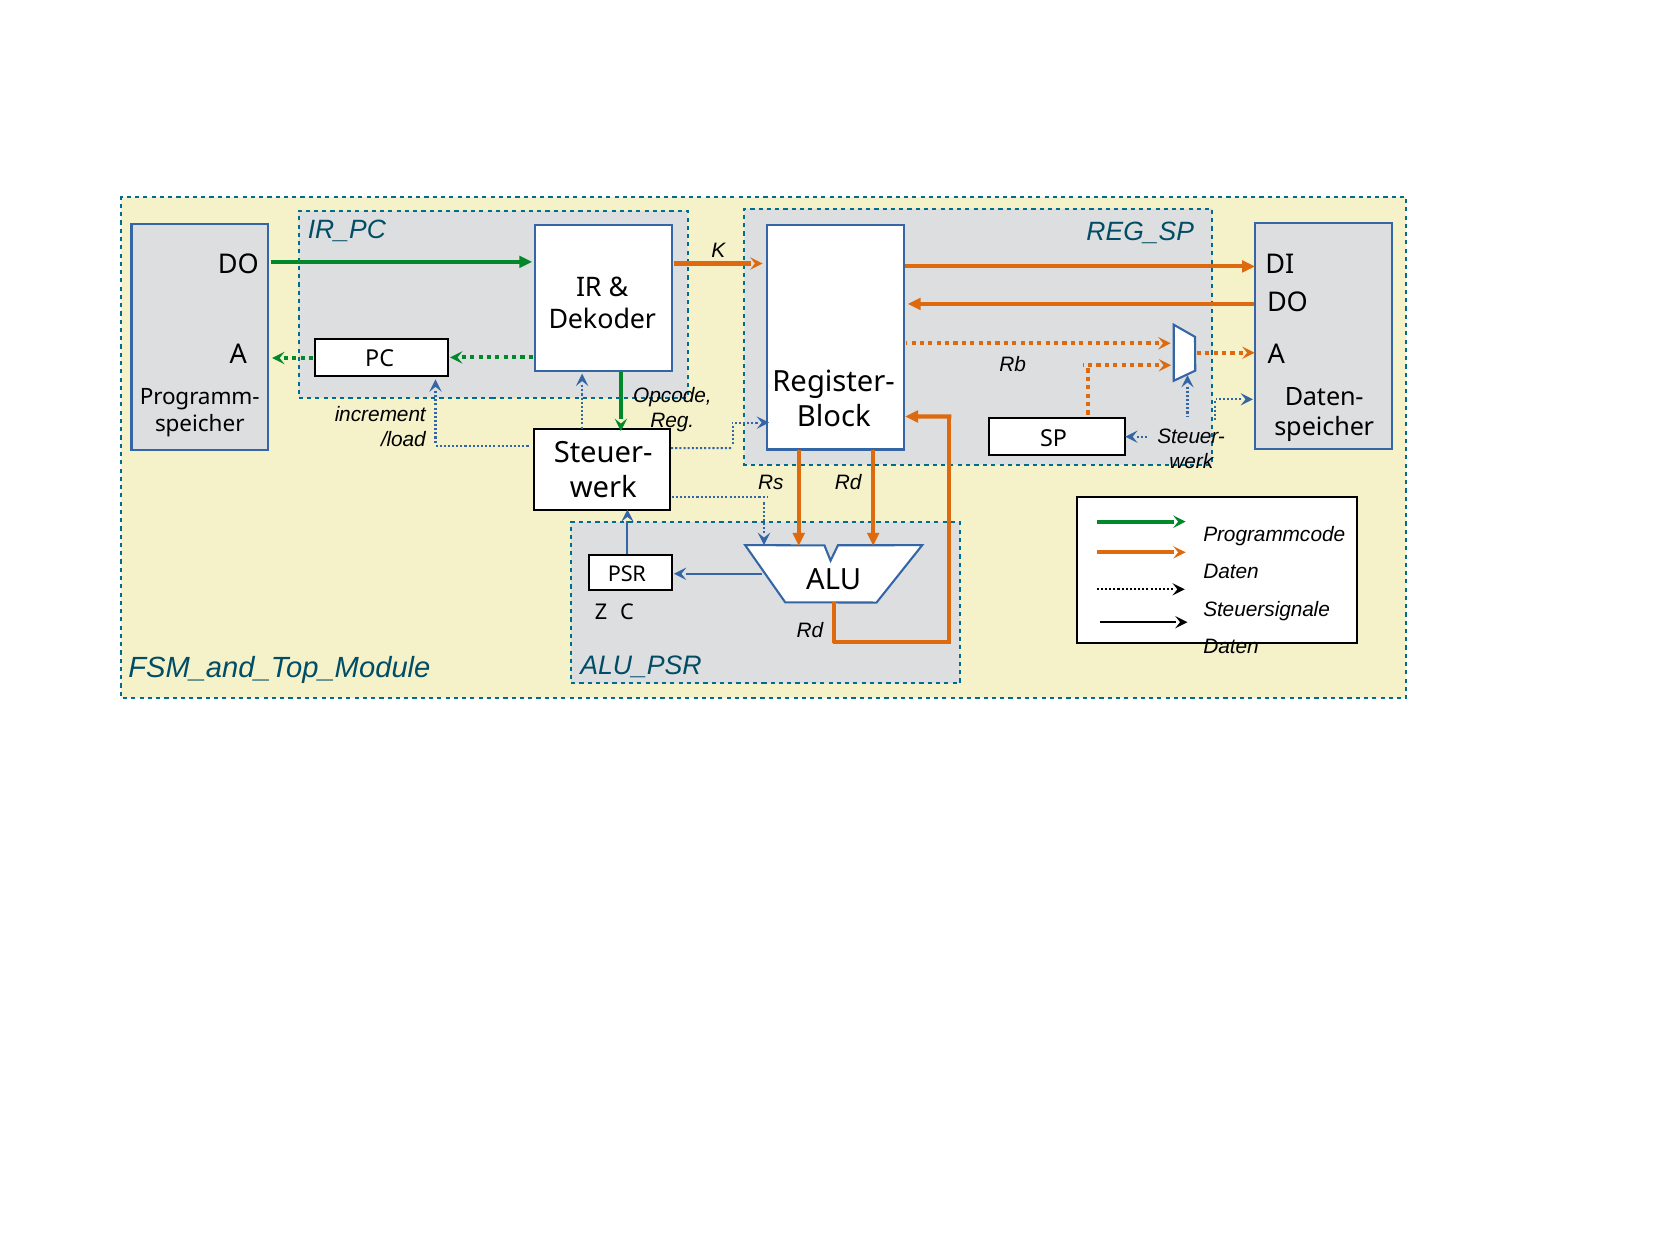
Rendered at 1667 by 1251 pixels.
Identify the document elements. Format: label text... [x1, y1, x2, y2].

text_box A [1259, 327, 1294, 377]
text_box [272, 351, 285, 365]
text_box [792, 449, 805, 546]
text_box DI [1256, 238, 1303, 288]
text_box [429, 385, 442, 392]
text_box increment /load [314, 394, 432, 457]
text_box IR & Dekoder [533, 263, 672, 341]
text_box [570, 522, 960, 684]
text_box A [221, 328, 256, 378]
text_box Rd [785, 610, 831, 648]
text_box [1076, 496, 1358, 644]
text_box [131, 224, 269, 369]
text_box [582, 552, 673, 631]
text_box Rs [745, 462, 796, 500]
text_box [833, 416, 952, 645]
text_box [767, 224, 904, 409]
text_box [533, 426, 672, 511]
text_box [756, 416, 770, 429]
text_box Register-Block [764, 346, 903, 449]
text_box [1254, 223, 1392, 449]
text_box Rd [823, 462, 828, 501]
text_box [907, 297, 1254, 311]
text_box [271, 255, 532, 269]
text_box [298, 210, 688, 398]
text_box ALU [764, 553, 828, 602]
text_box [121, 197, 1407, 699]
text_box DO [1258, 276, 1317, 326]
text_box [1173, 324, 1196, 381]
text_box IR_PC [279, 206, 415, 251]
text_box [1158, 358, 1172, 372]
text_box [681, 567, 687, 580]
text_box Rb [987, 344, 1038, 382]
text_box DO [209, 237, 268, 287]
text_box [757, 532, 771, 546]
text_box [1242, 346, 1255, 359]
text_box REG_SP [1069, 207, 1212, 252]
text_box [575, 373, 589, 387]
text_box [987, 416, 1126, 458]
text_box [535, 225, 673, 371]
text_box [744, 208, 1213, 465]
text_box [904, 260, 1255, 273]
text_box [1181, 375, 1194, 388]
text_box Daten- speicher [1267, 371, 1381, 449]
text_box [1240, 393, 1253, 406]
text_box ALU_PSR [570, 641, 712, 686]
text_box Programm- speicher [130, 369, 269, 450]
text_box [313, 336, 449, 378]
text_box K [676, 230, 761, 268]
text_box [745, 545, 828, 573]
text_box Opcode, Reg. [622, 375, 723, 438]
text_box FSM_and_Top_Module [104, 635, 455, 696]
text_box [1158, 337, 1171, 350]
text_box [456, 351, 463, 364]
text_box Steuer-werk [1136, 416, 1247, 479]
